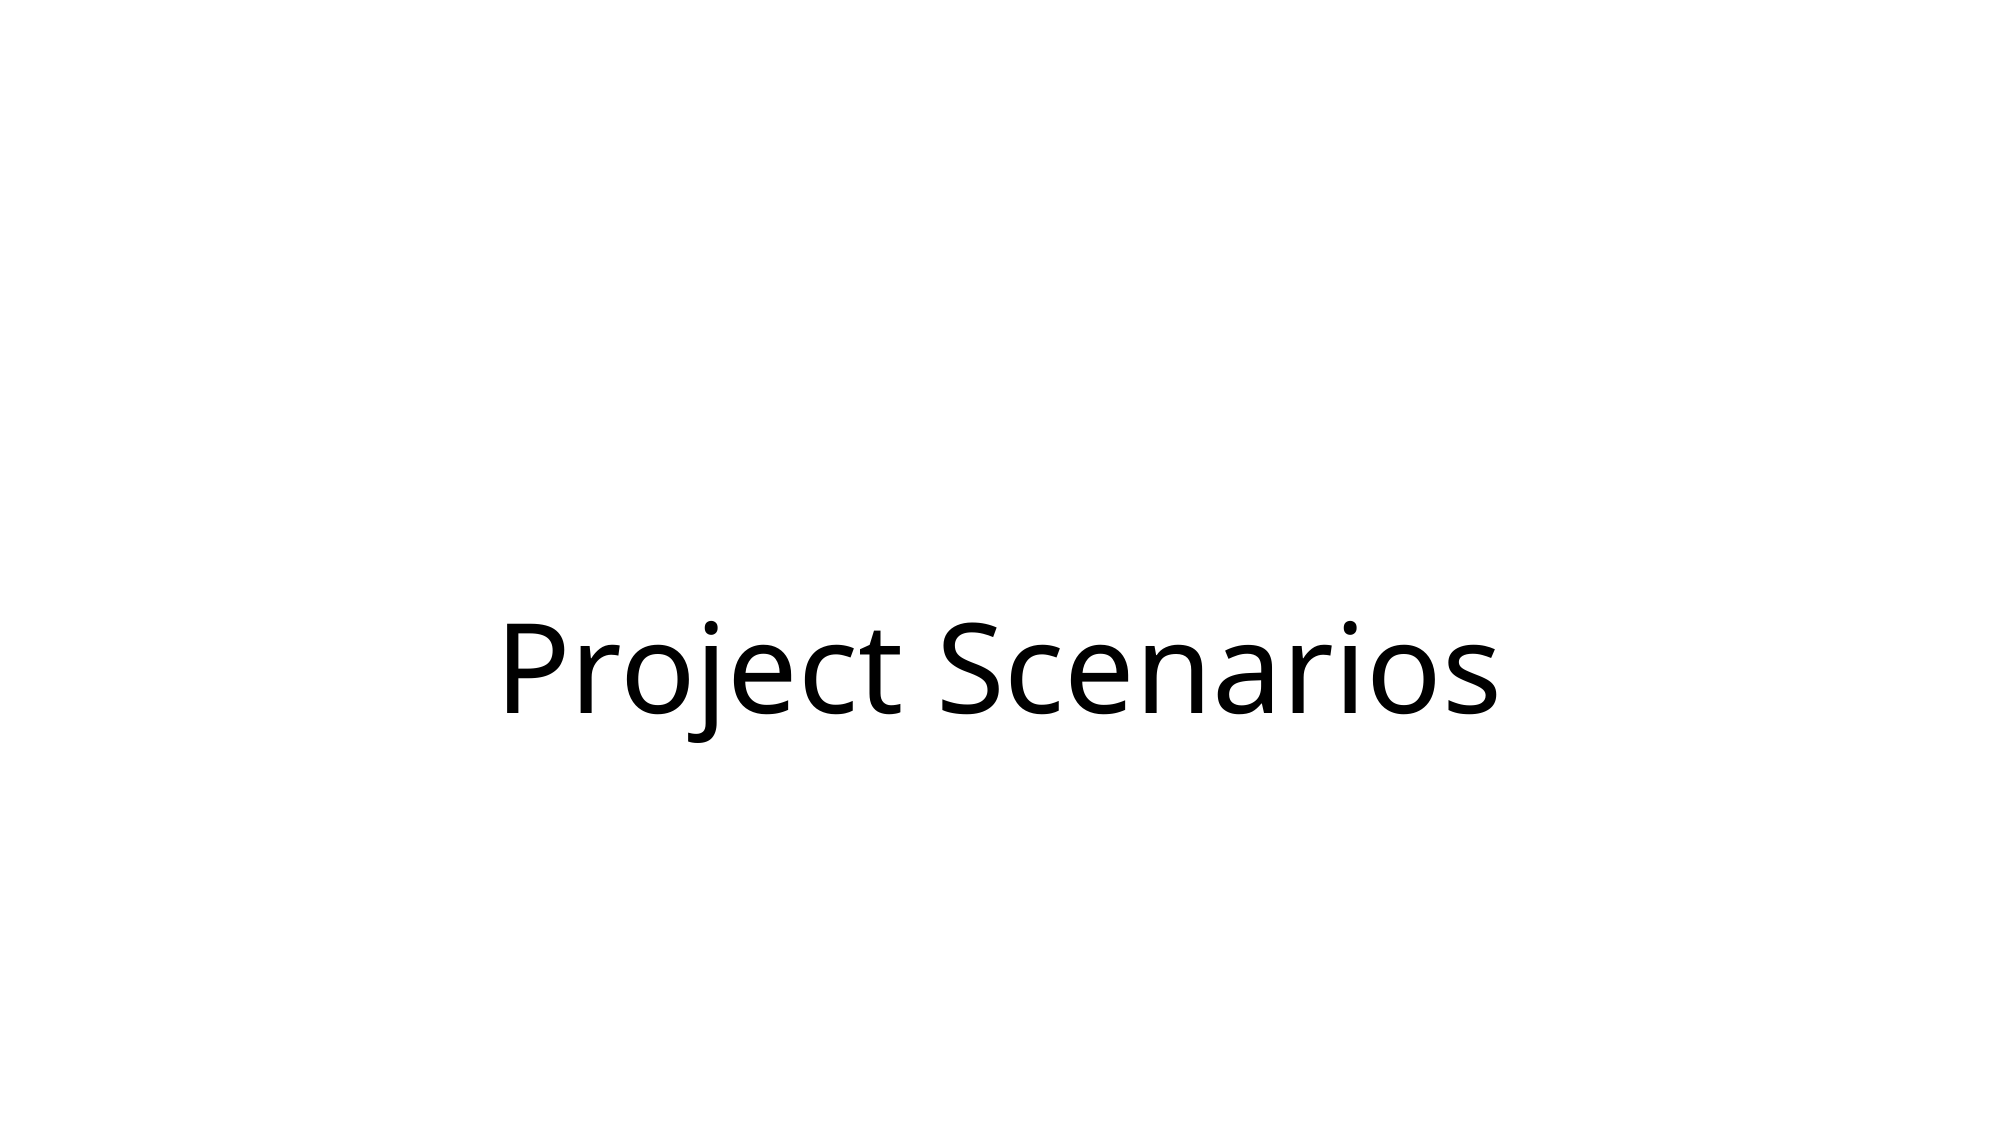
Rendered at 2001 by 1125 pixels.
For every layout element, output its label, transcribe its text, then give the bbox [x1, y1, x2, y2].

title Project Scenarios [136, 280, 1862, 749]
